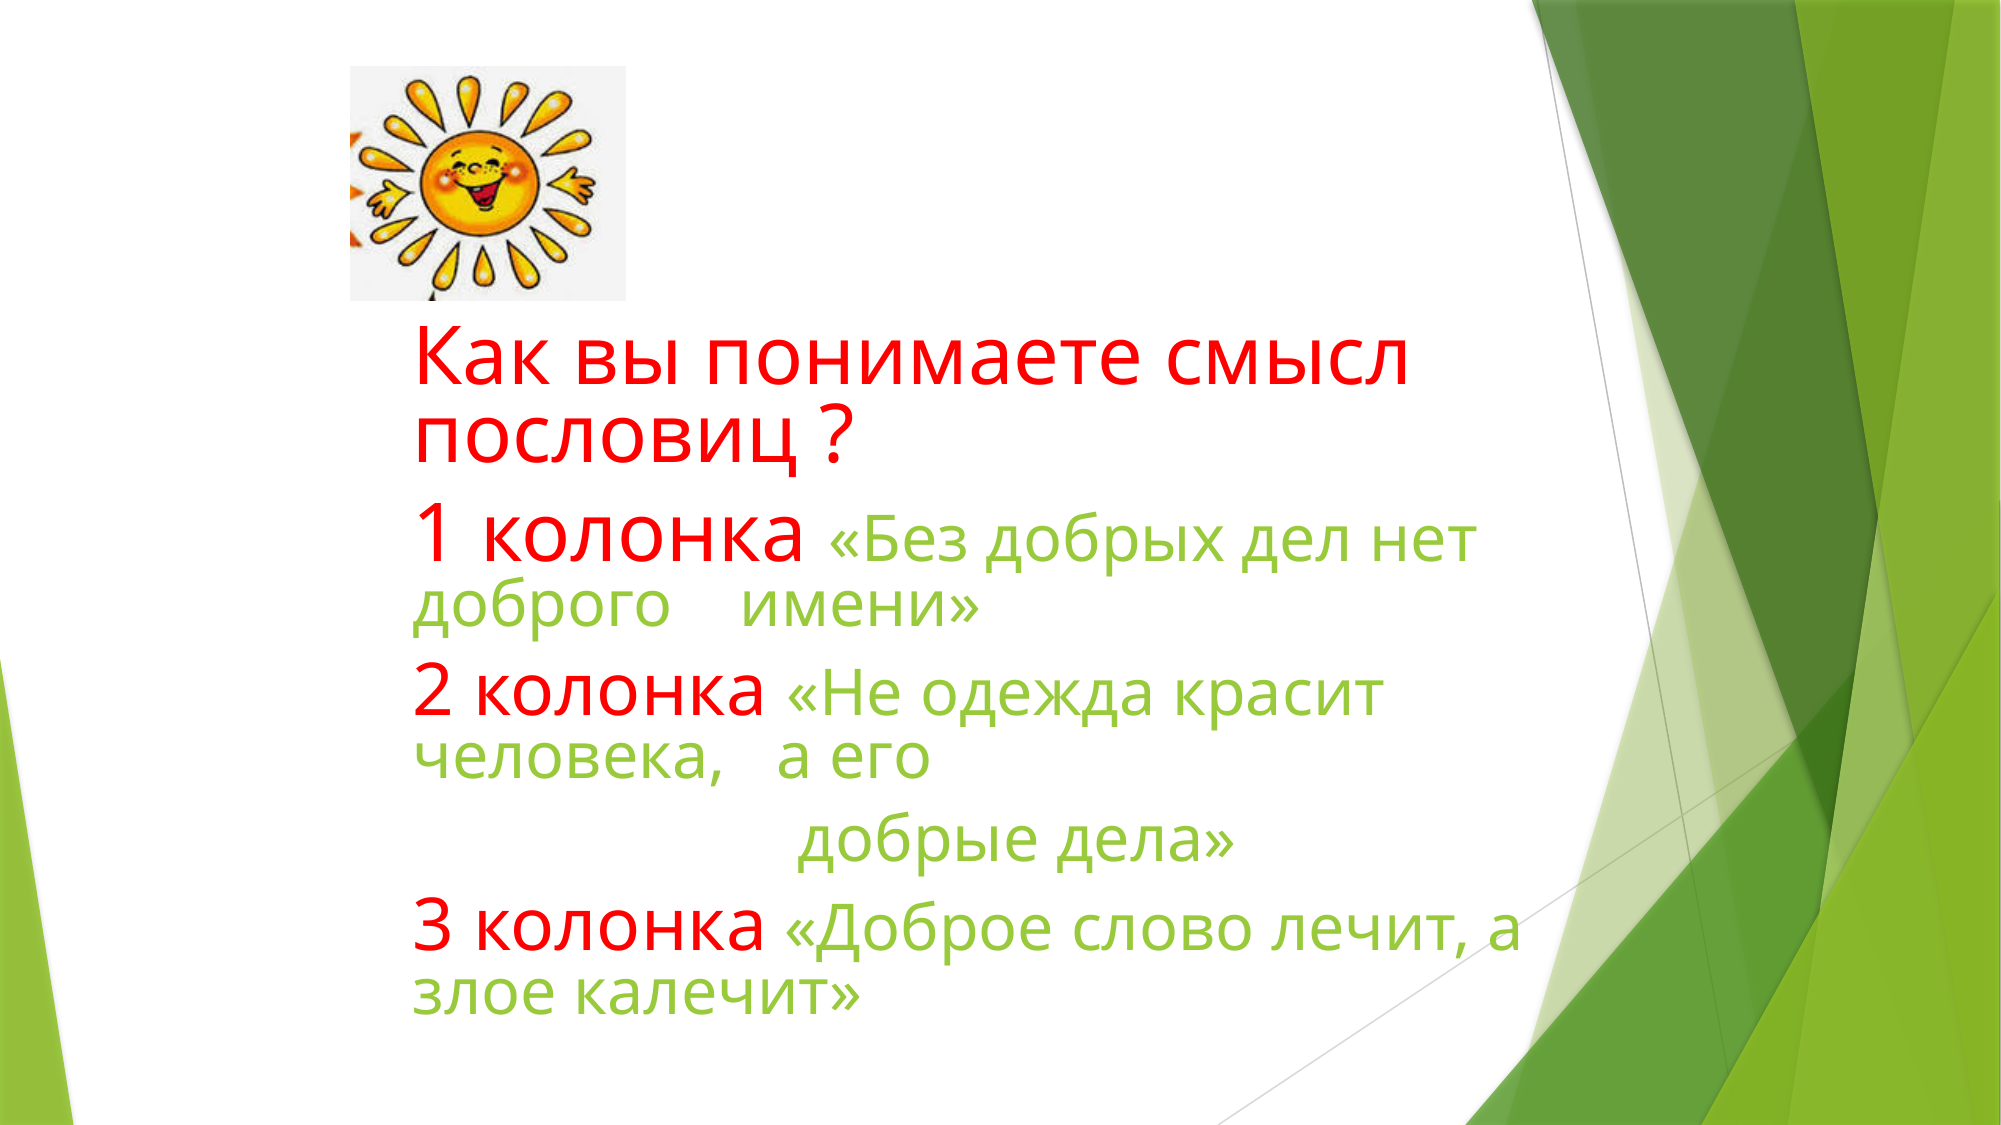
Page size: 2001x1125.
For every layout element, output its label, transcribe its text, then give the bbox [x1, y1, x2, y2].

list Как вы понимаете смысл пословиц ? 1 колонка «Без добрых дел нет доброго имени» 2 колонка «Не одежда красит человека, а его добрые дела» 3 колонка «Доброе слово лечит, а злое калечит» [397, 314, 1650, 1035]
picture [349, 65, 626, 302]
